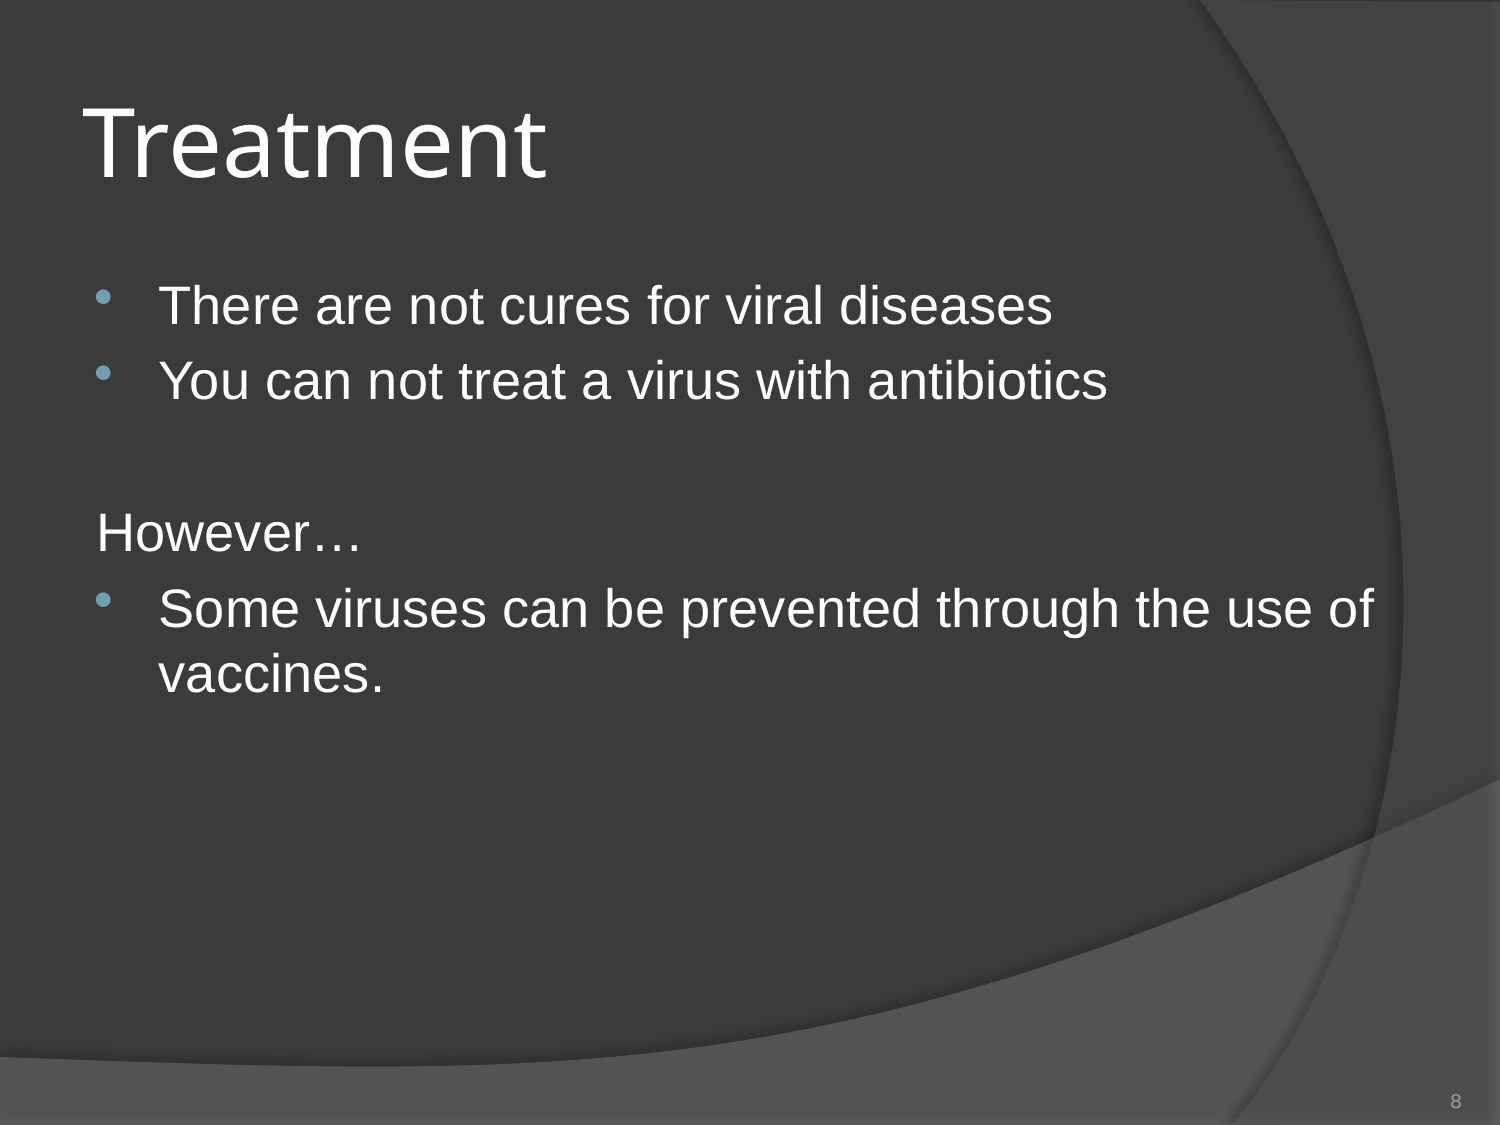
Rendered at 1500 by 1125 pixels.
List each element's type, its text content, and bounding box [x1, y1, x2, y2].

title Treatment [74, 44, 1301, 233]
slide_number 8 [1337, 1053, 1463, 1114]
list There are not cures for viral diseases You can not treat a virus with antibiotics However… Some viruses can be prevented through the use of vaccines. [74, 262, 1413, 1006]
